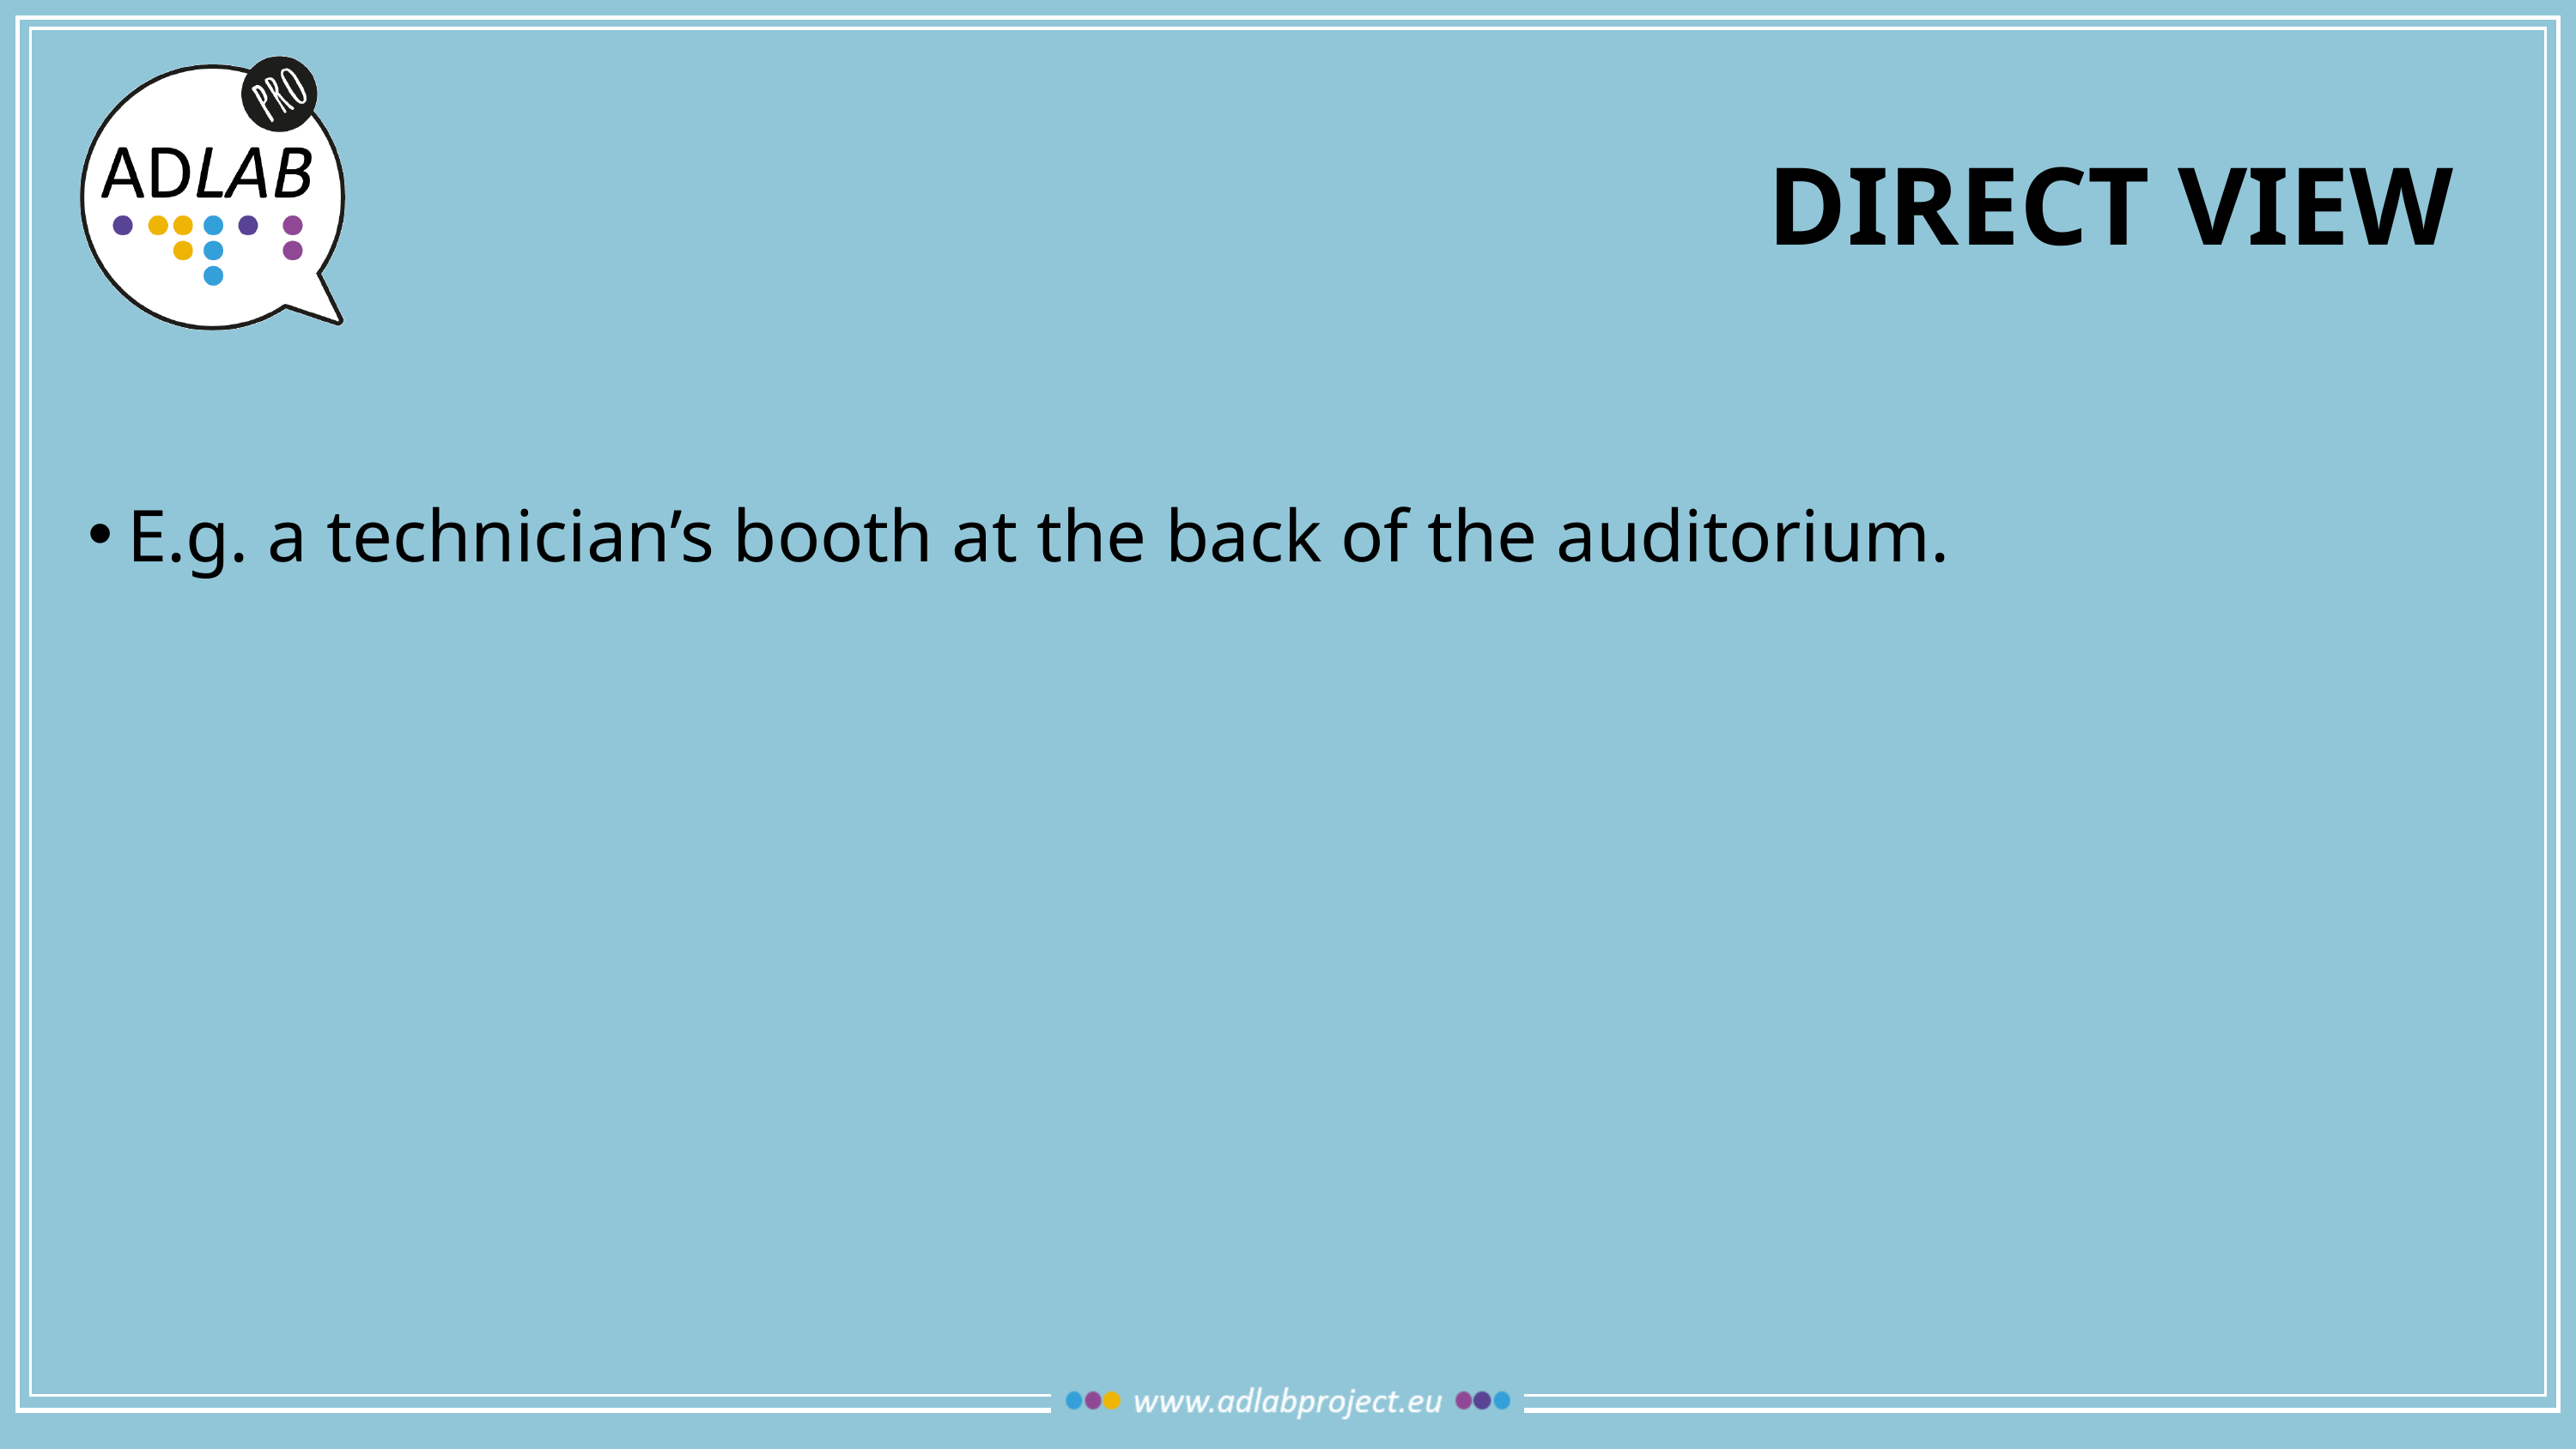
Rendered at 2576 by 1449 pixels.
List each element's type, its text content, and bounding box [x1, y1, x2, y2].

picture [72, 49, 353, 330]
title direct view [384, 70, 2467, 351]
picture [1051, 1378, 1524, 1429]
list E.g. a technician’s booth at the back of the auditorium. [75, 440, 2501, 1122]
